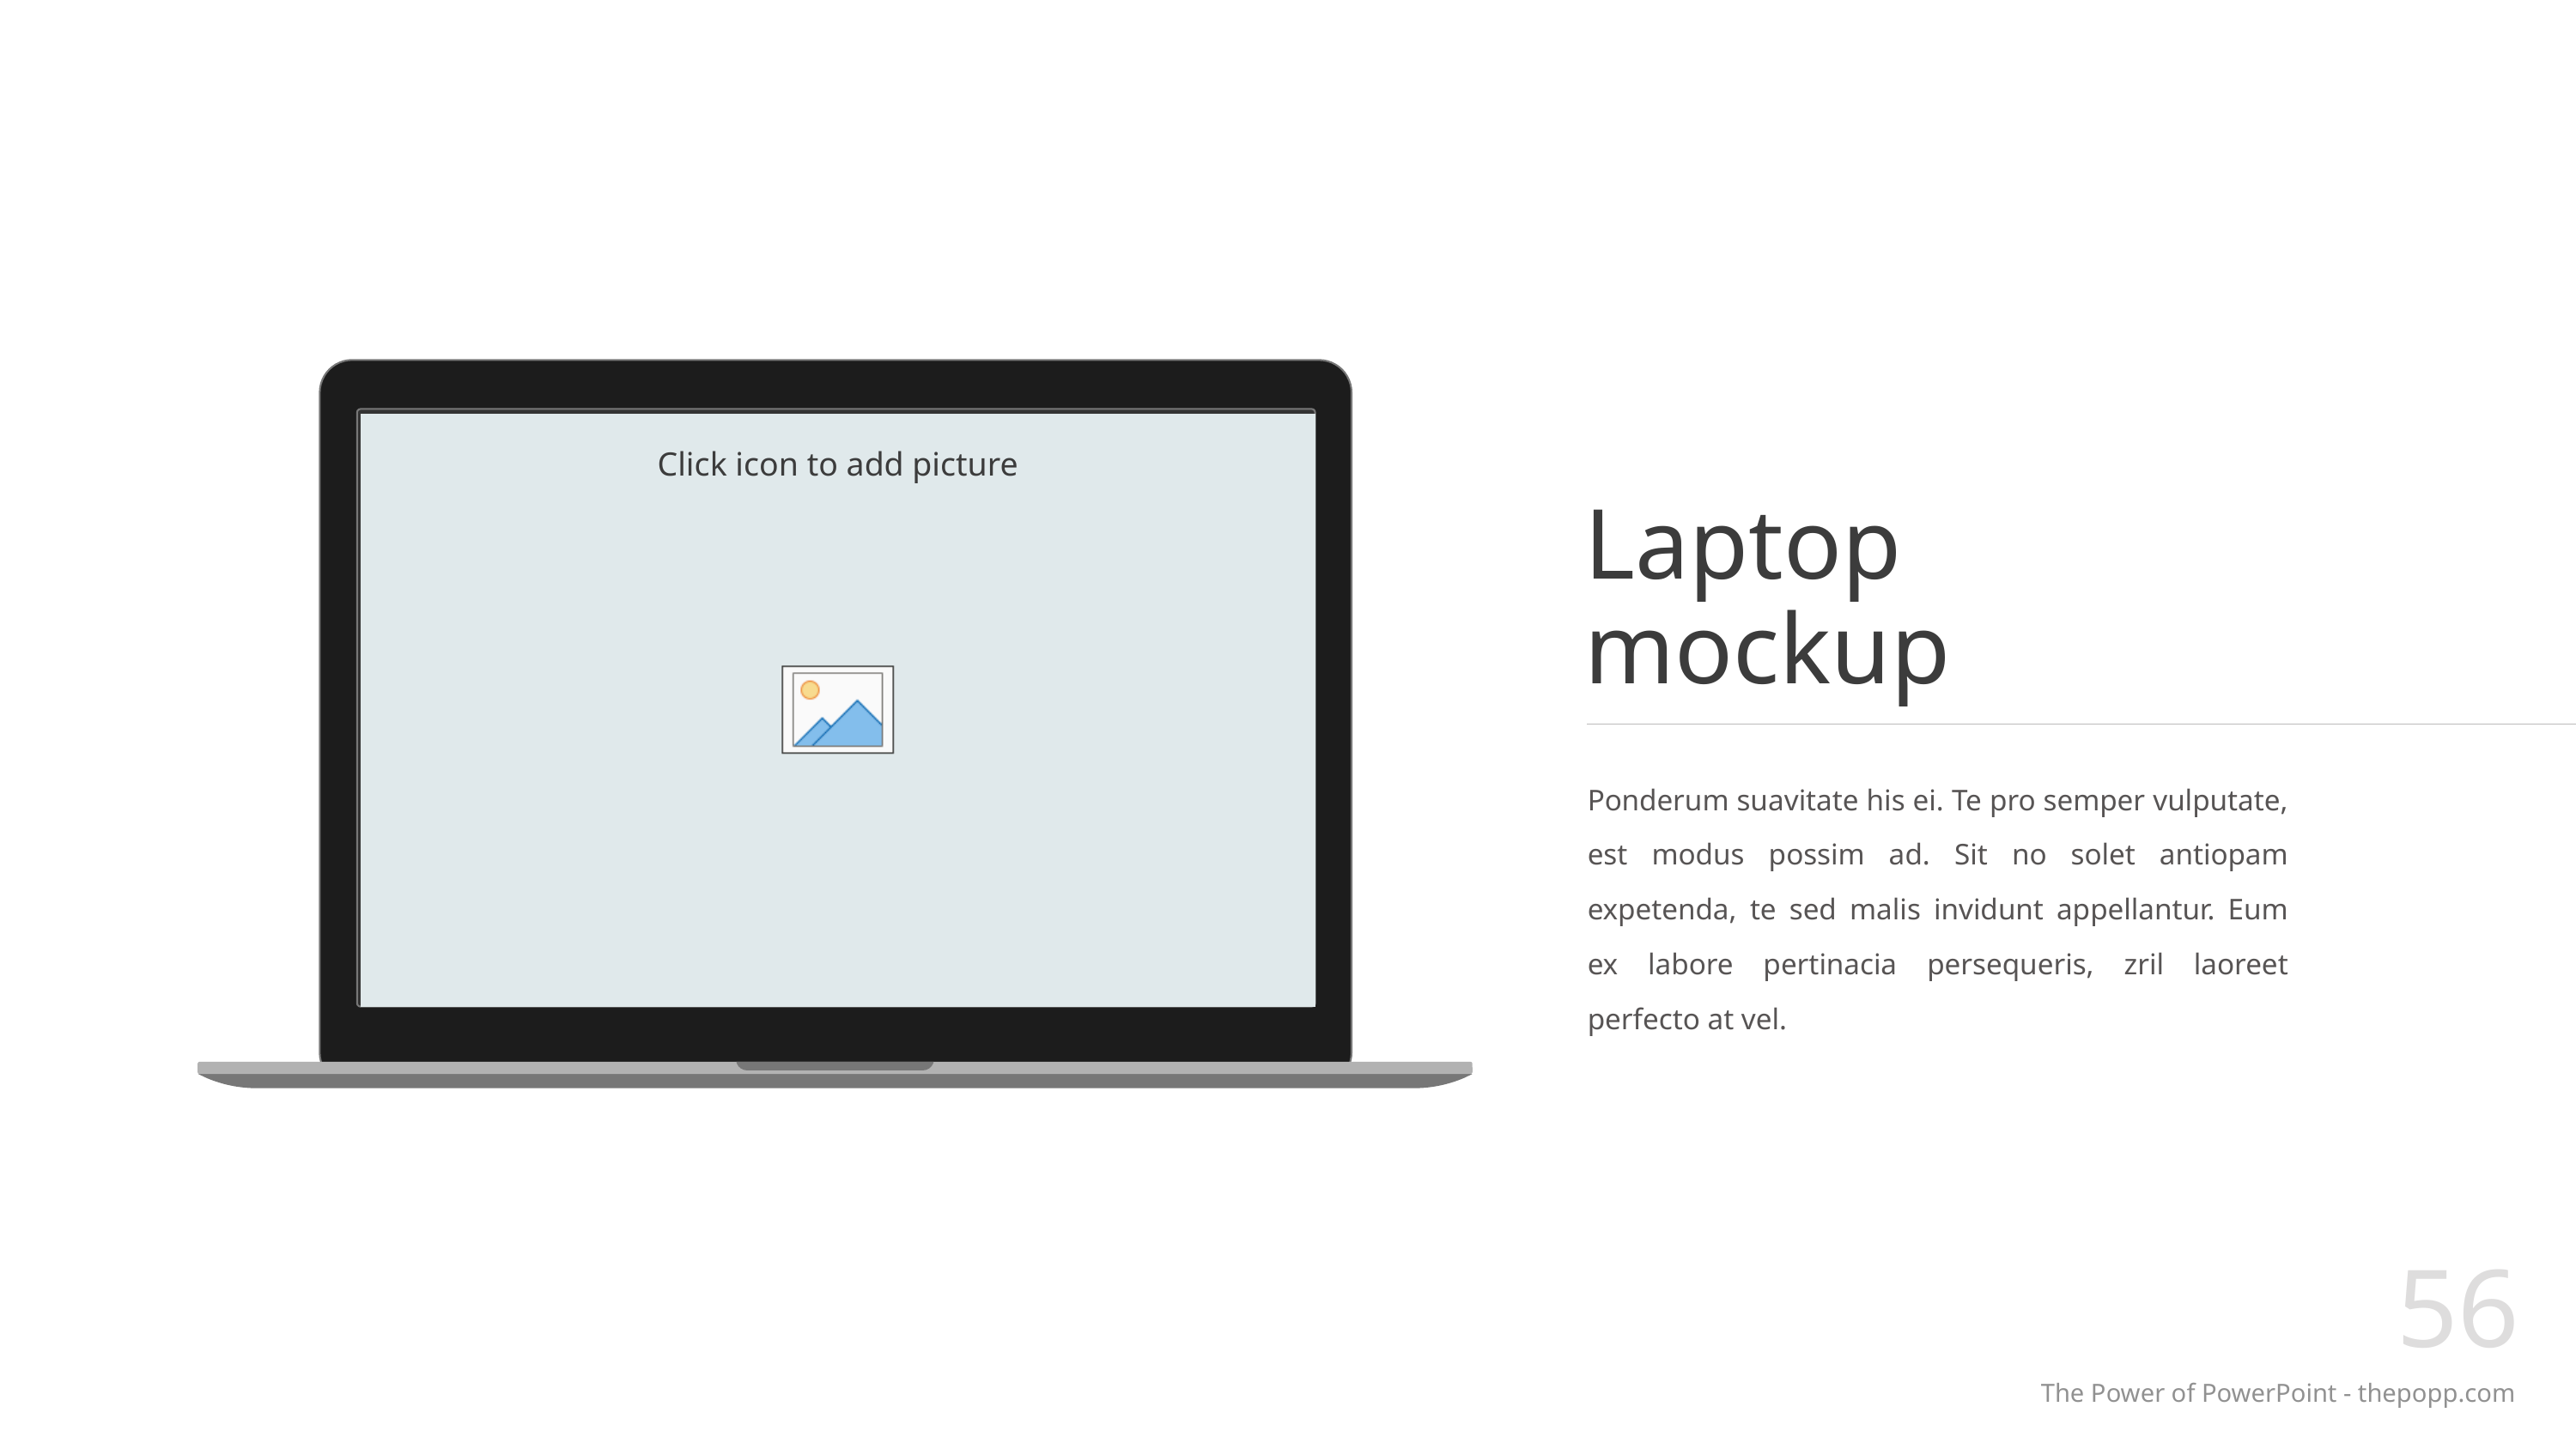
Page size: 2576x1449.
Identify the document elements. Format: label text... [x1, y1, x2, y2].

picture [361, 414, 1315, 1007]
slide_number 56 [2150, 1250, 2532, 1393]
footer The Power of PowerPoint - thepopp.com [1573, 1354, 2529, 1432]
title Laptop mockup [1571, 314, 2300, 711]
list Ponderum suavitate his ei. Te pro semper vulputate, est modus possim ad. Sit no solet antiopam expetenda, te sed malis invidunt appellantur. Eum ex labore pertinacia persequeris, zril laoreet perfecto at vel. [1574, 755, 2303, 1181]
